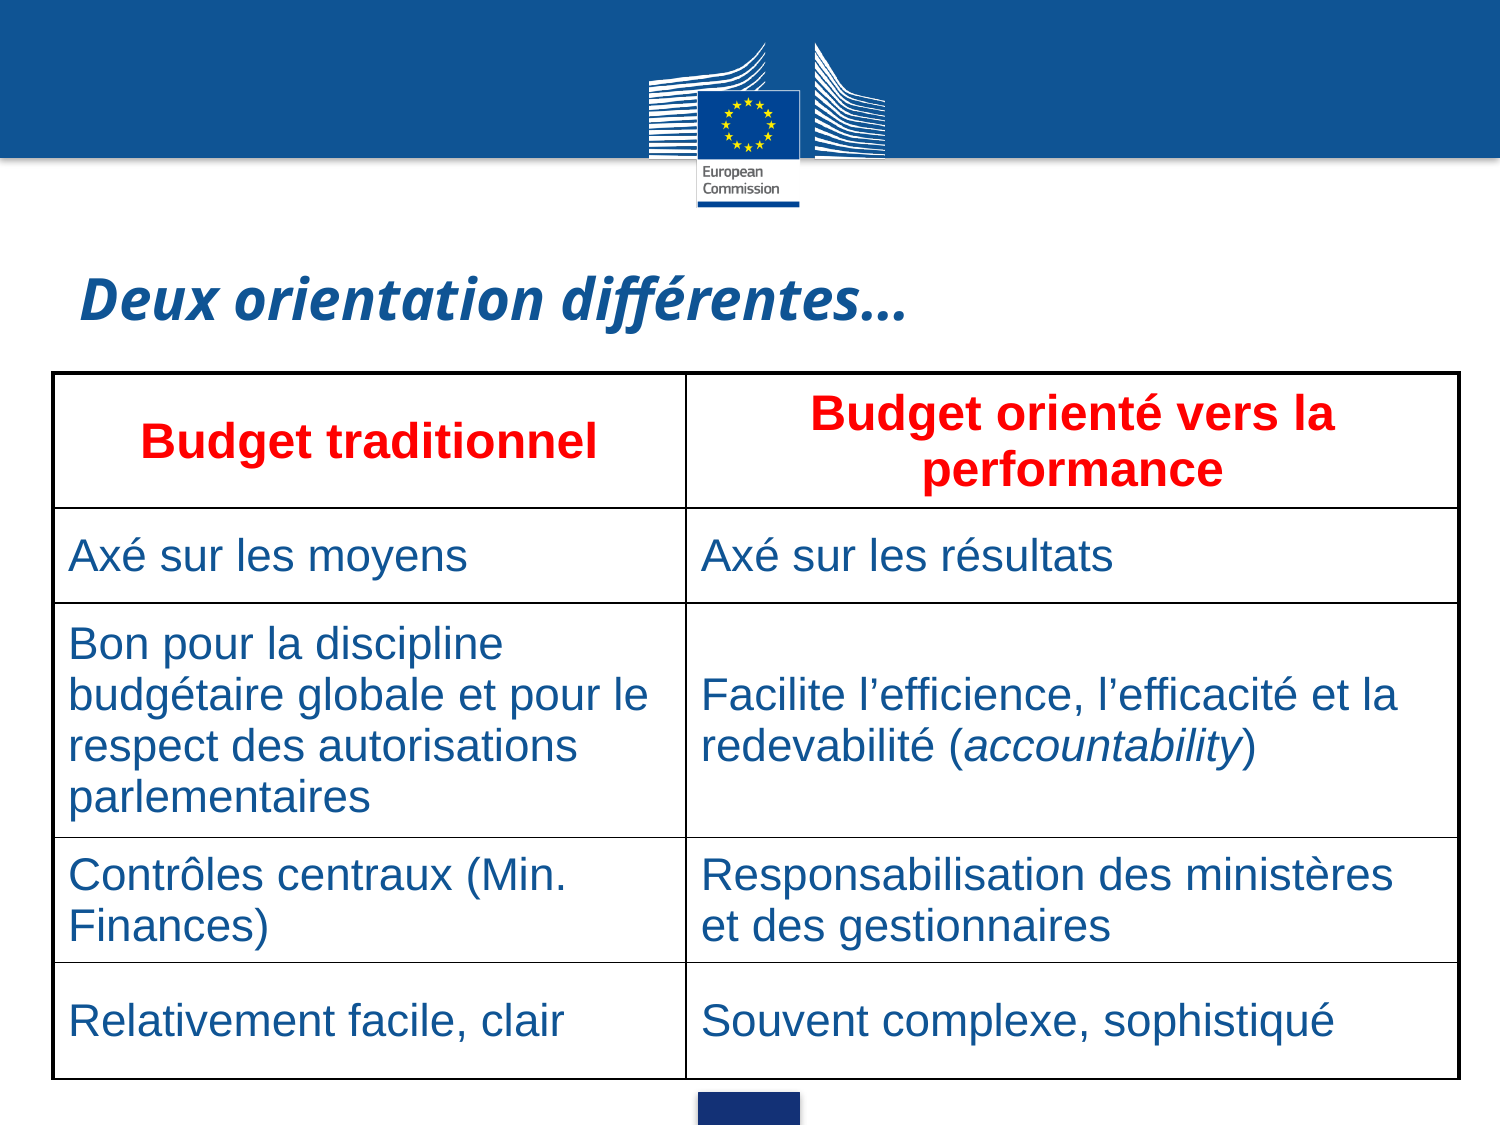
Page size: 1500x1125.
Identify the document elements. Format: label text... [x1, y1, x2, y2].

table_header Budget traditionnel [55, 375, 685, 507]
table_cell Axé sur les résultats [687, 509, 1457, 602]
table_cell Bon pour la discipline budgétaire globale et pour le respect des autorisations parlementaires [55, 604, 685, 837]
table_cell Responsabilisation des ministères et des gestionnaires [687, 838, 1457, 962]
table_cell Facilite l’efficience, l’efficacité et la redevabilité (accountability) [687, 604, 1457, 837]
table_cell Contrôles centraux (Min. Finances) [55, 838, 685, 962]
picture [649, 42, 885, 208]
table_cell Souvent complexe, sophistiqué [687, 963, 1457, 1078]
table_cell Axé sur les moyens [55, 509, 685, 602]
title Deux orientation différentes… [64, 219, 1416, 374]
table_header Budget orienté vers la performance [687, 375, 1457, 507]
table_cell Relativement facile, clair [55, 963, 685, 1078]
